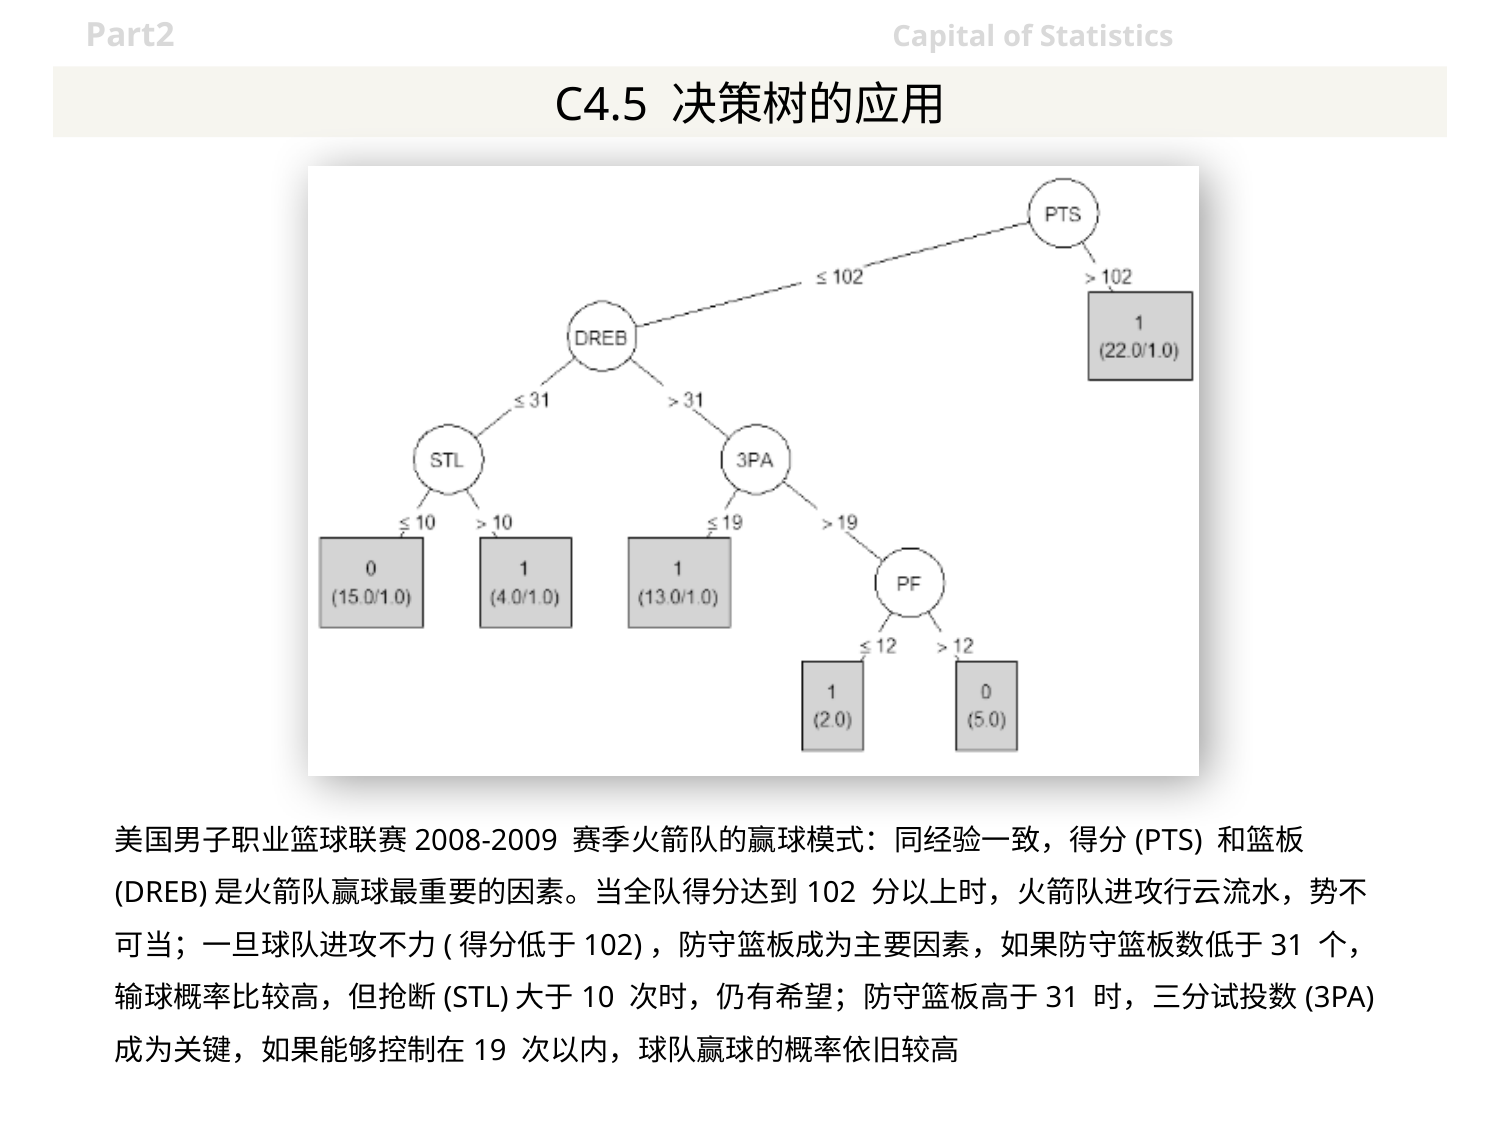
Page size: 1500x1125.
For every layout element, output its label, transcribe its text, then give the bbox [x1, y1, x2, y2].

text_box 美国男子职业篮球联赛2008-2009 赛季火箭队的赢球模式：同经验一致，得分(PTS) 和篮板(DREB)是火箭队赢球最重要的因素。当全队得分达到102 分以上时，火箭队进攻行云流水，势不可当；一旦球队进攻不力(得分低于102)，防守篮板成为主要因素，如果防守篮板数低于31 个，输球概率比较高，但抢断(STL)大于10 次时，仍有希望；防守篮板高于31 时，三分试投数(3PA) 成为关键，如果能够控制在19 次以内，球队赢球的概率依旧较高 [100, 796, 1412, 1074]
picture [307, 166, 1199, 776]
title C4.5 决策树的应用 [53, 66, 1447, 138]
